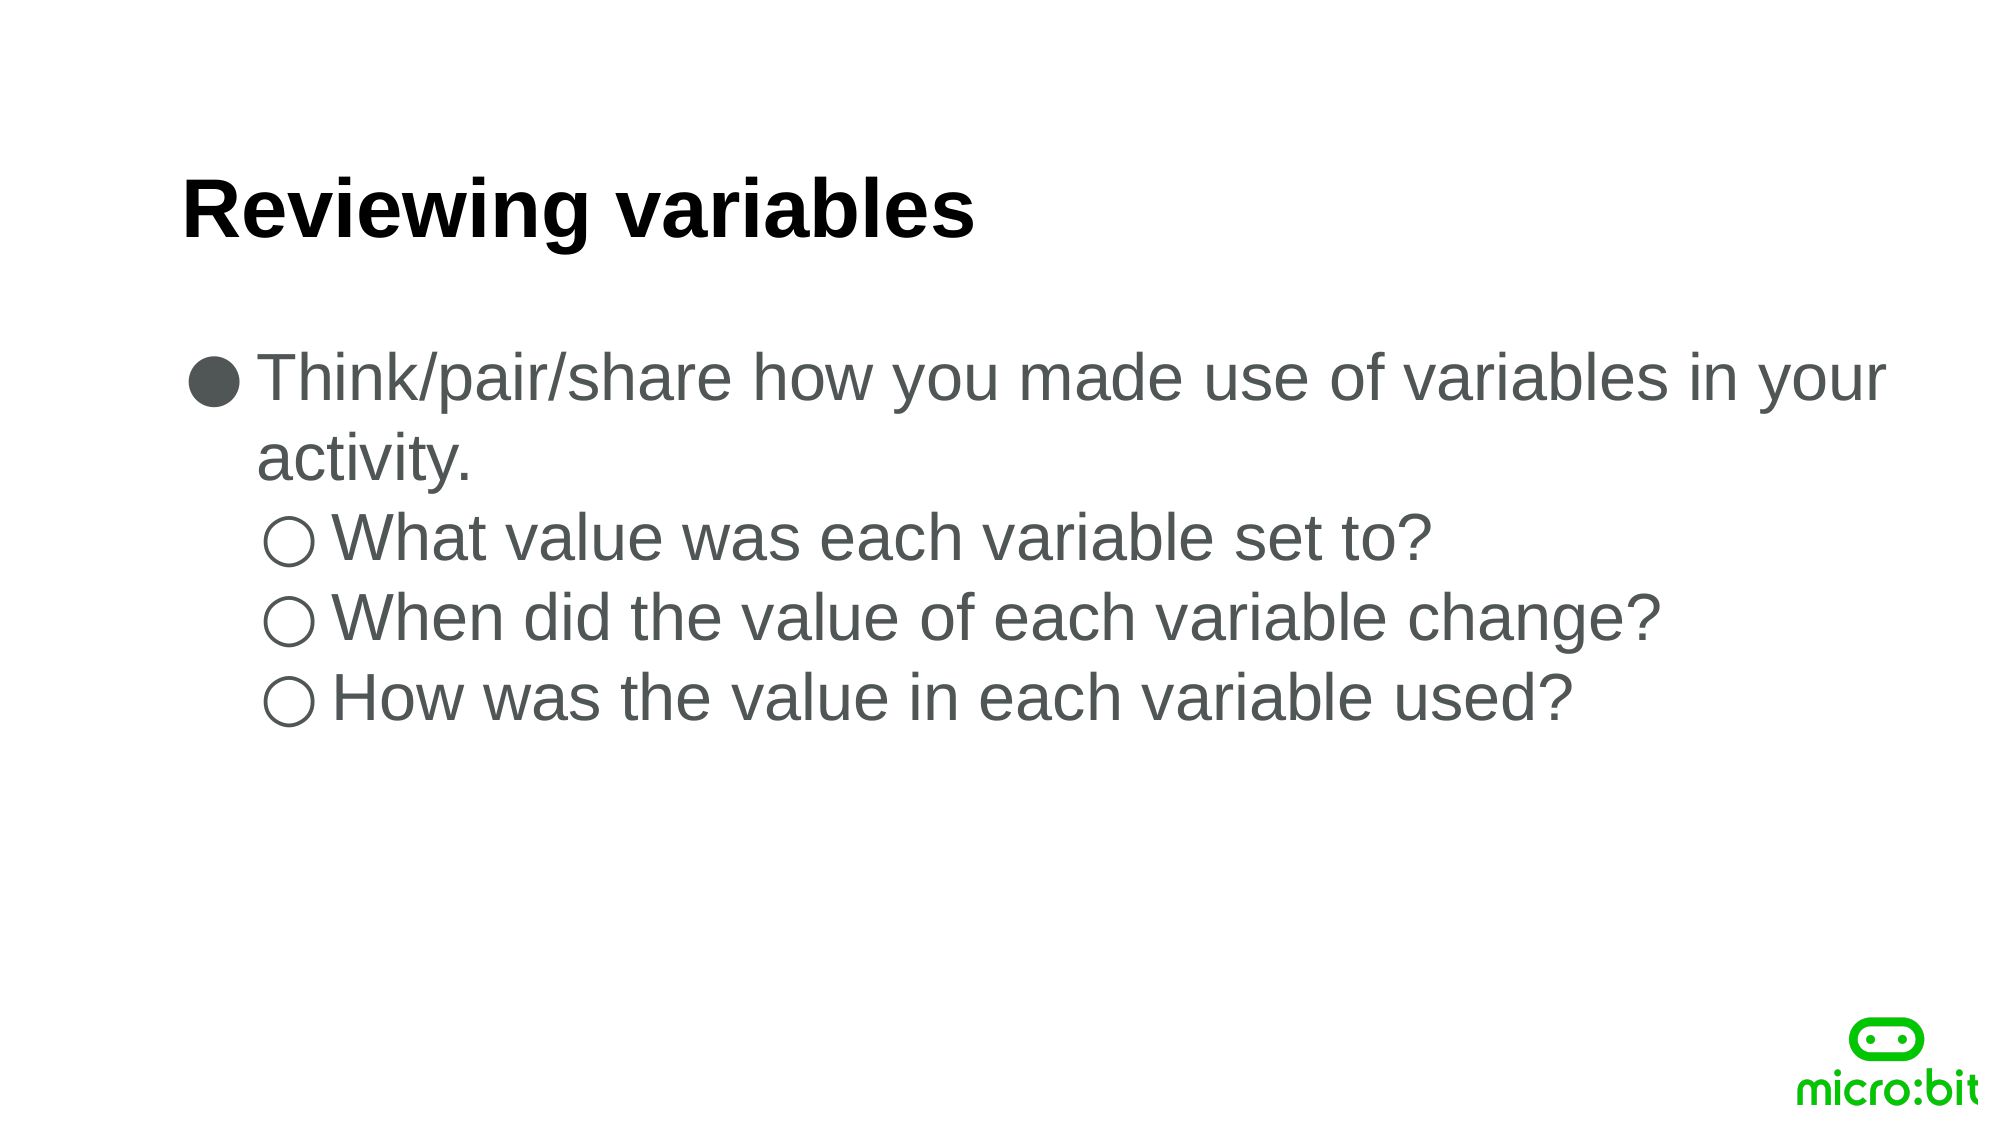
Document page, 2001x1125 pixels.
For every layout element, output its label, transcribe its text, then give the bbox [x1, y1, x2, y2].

text_box Reviewing variables Think/pair/share how you made use of variables in your activity. What value was each variable set to? When did the value of each variable change? How was the value in each variable used? [166, 60, 1918, 884]
picture [1797, 1017, 1978, 1106]
